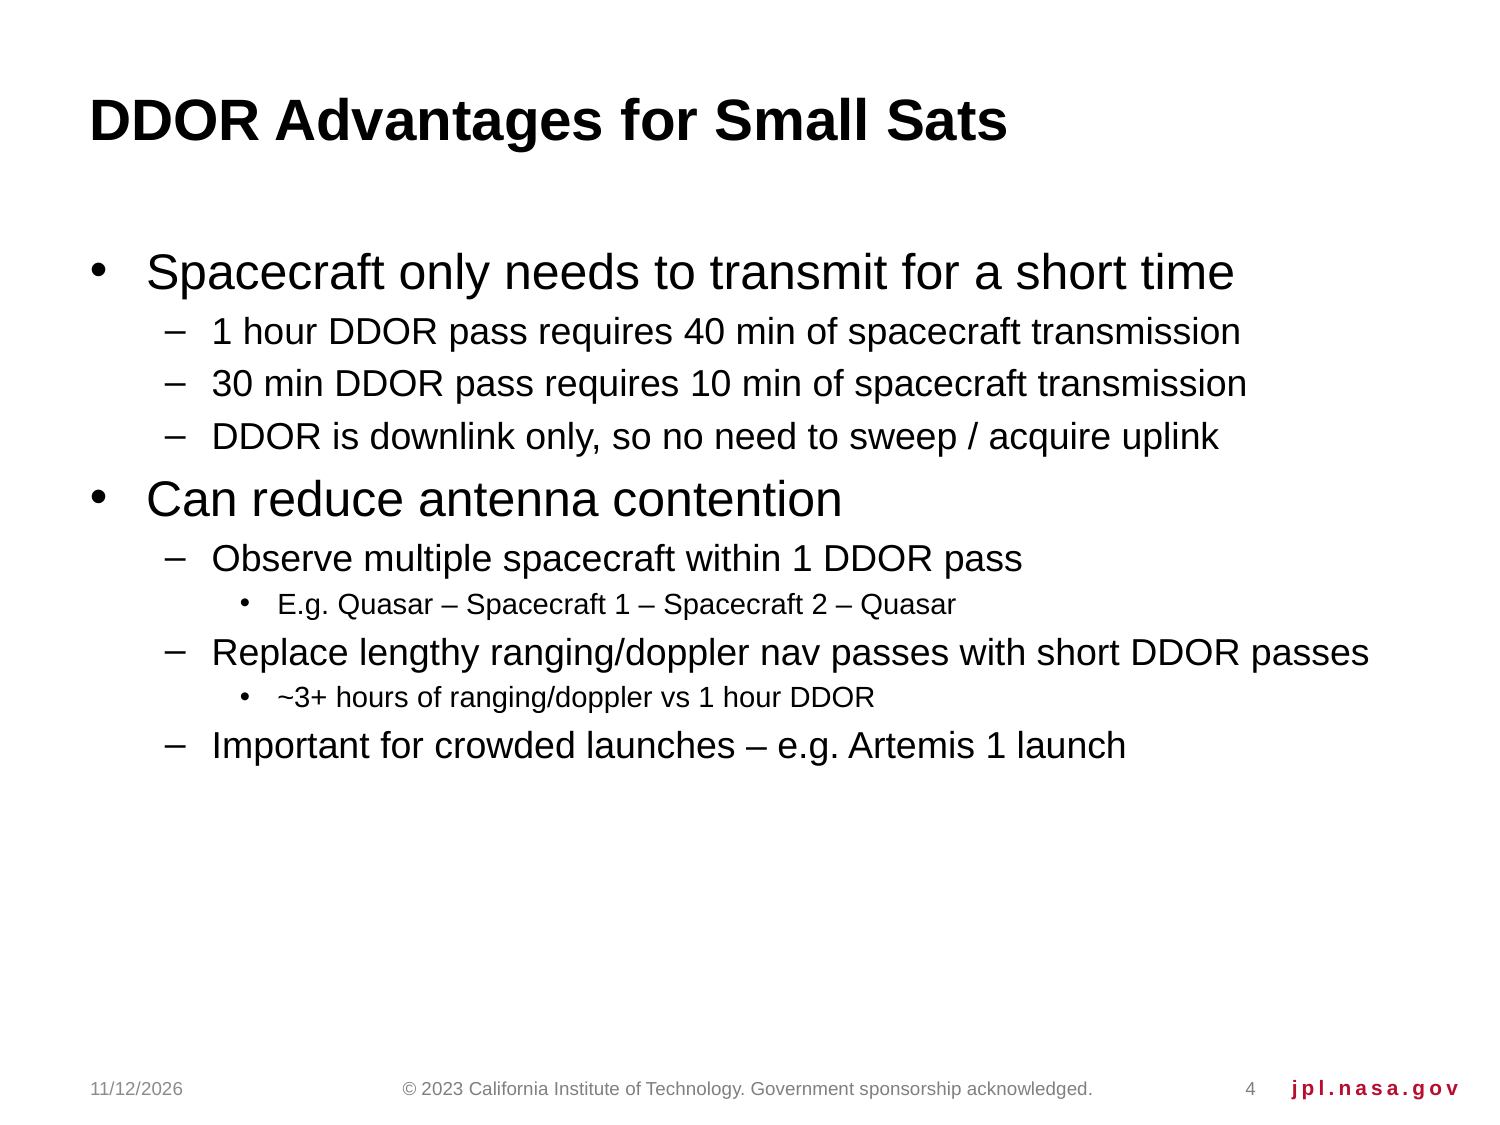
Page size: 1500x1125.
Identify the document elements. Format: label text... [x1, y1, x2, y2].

slide_number 4 [1172, 1057, 1271, 1118]
title DDOR Advantages for Small Sats [74, 74, 1425, 146]
list Spacecraft only needs to transmit for a short time 1 hour DDOR pass requires 40 min of spacecraft transmission 30 min DDOR pass requires 10 min of spacecraft transmission DDOR is downlink only, so no need to sweep / acquire uplink Can reduce antenna contention Observe multiple spacecraft within 1 DDOR pass E.g. Quasar – Spacecraft 1 – Spacecraft 2 – Quasar Replace lengthy ranging/doppler nav passes with short DDOR passes ~3+ hours of ranging/doppler vs 1 hour DDOR Important for crowded launches – e.g. Artemis 1 launch [75, 231, 1429, 1033]
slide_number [75, 1057, 330, 1118]
footer © 2023 California Institute of Technology. Government sponsorship acknowledged. [349, 1057, 1151, 1118]
